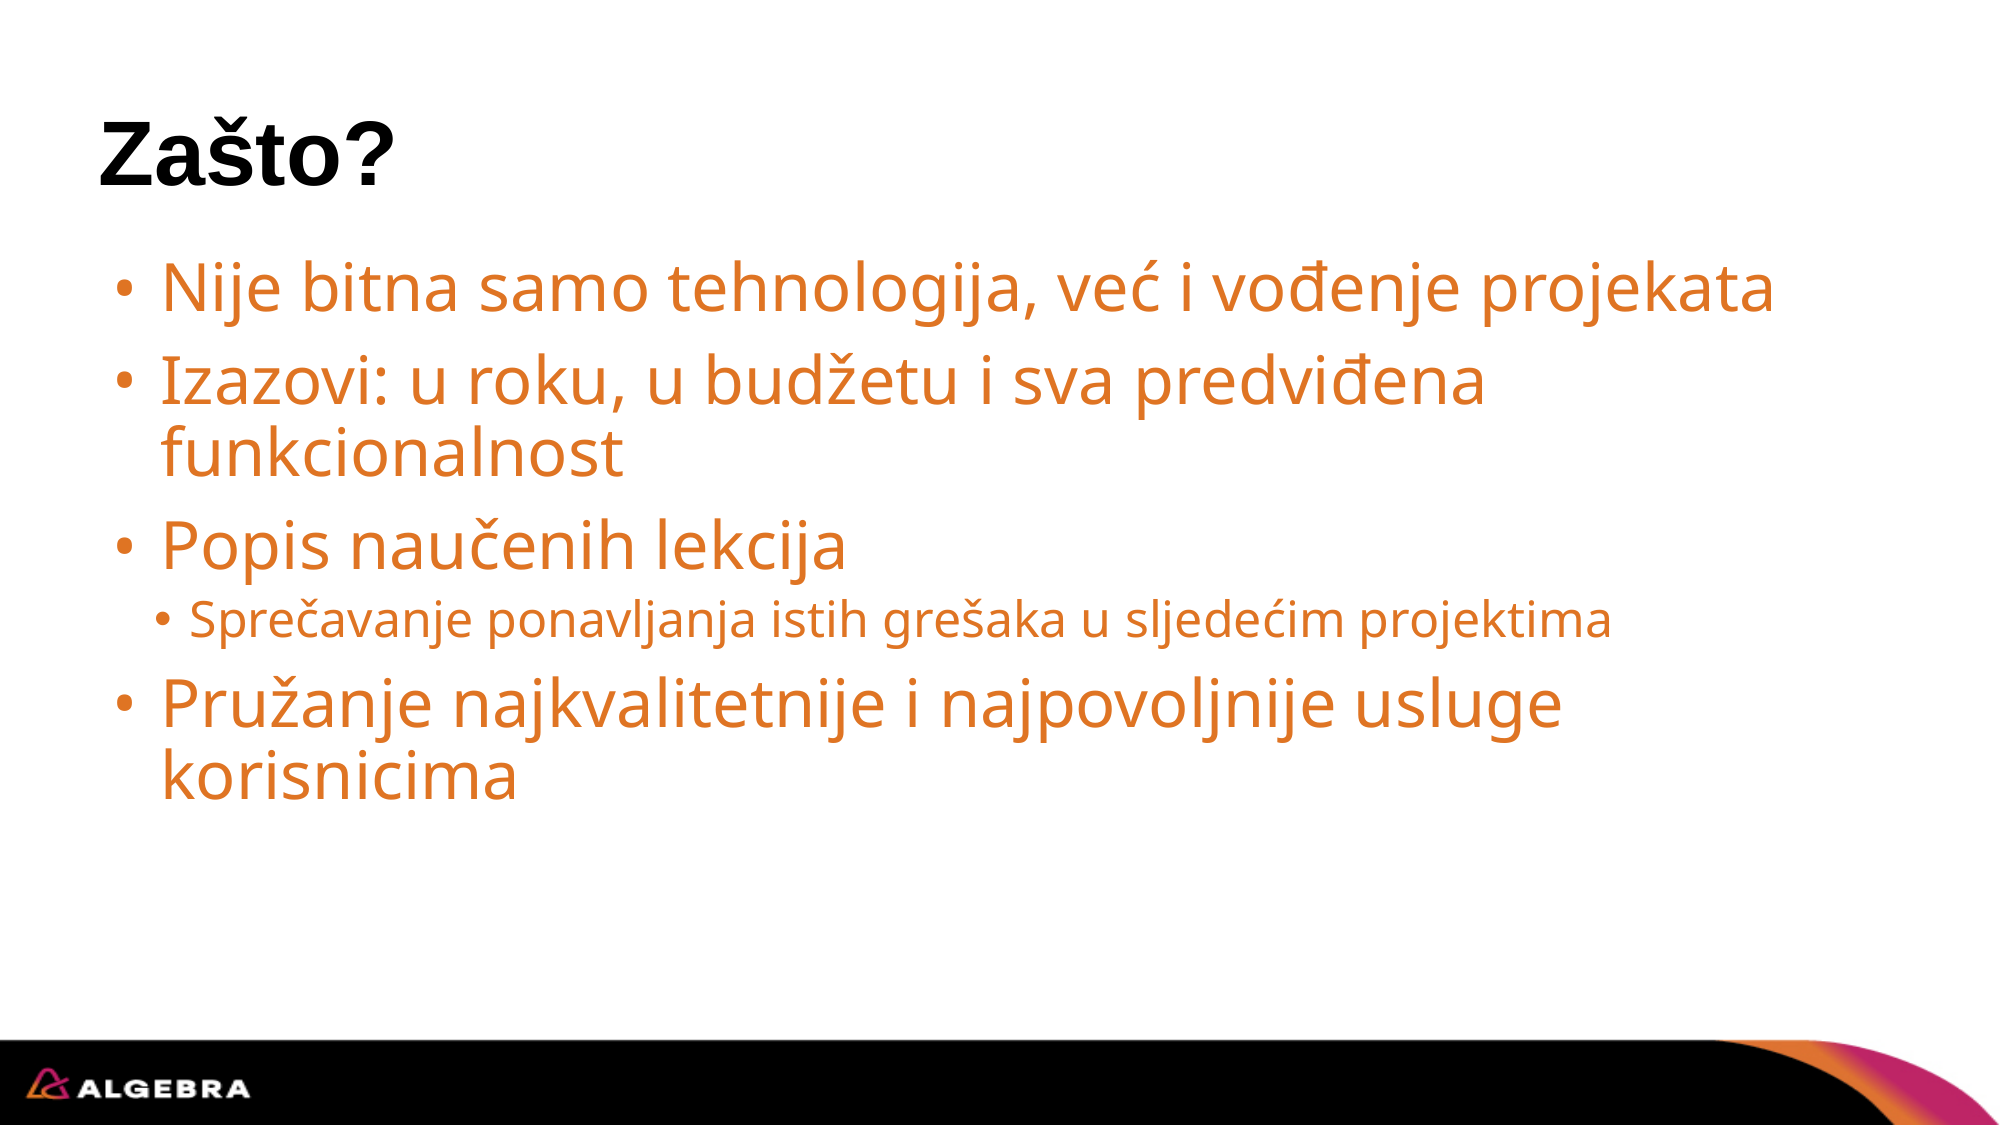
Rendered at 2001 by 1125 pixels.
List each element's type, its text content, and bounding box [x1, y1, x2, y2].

title Zašto? [98, 81, 1910, 213]
list Nije bitna samo tehnologija, već i vođenje projekata Izazovi: u roku, u budžetu i sva predviđena funkcionalnost Popis naučenih lekcija Sprečavanje ponavljanja istih grešaka u sljedećim projektima Pružanje najkvalitetnije i najpovoljnije usluge korisnicima [98, 246, 1908, 991]
picture [0, 0, 2001, 1125]
